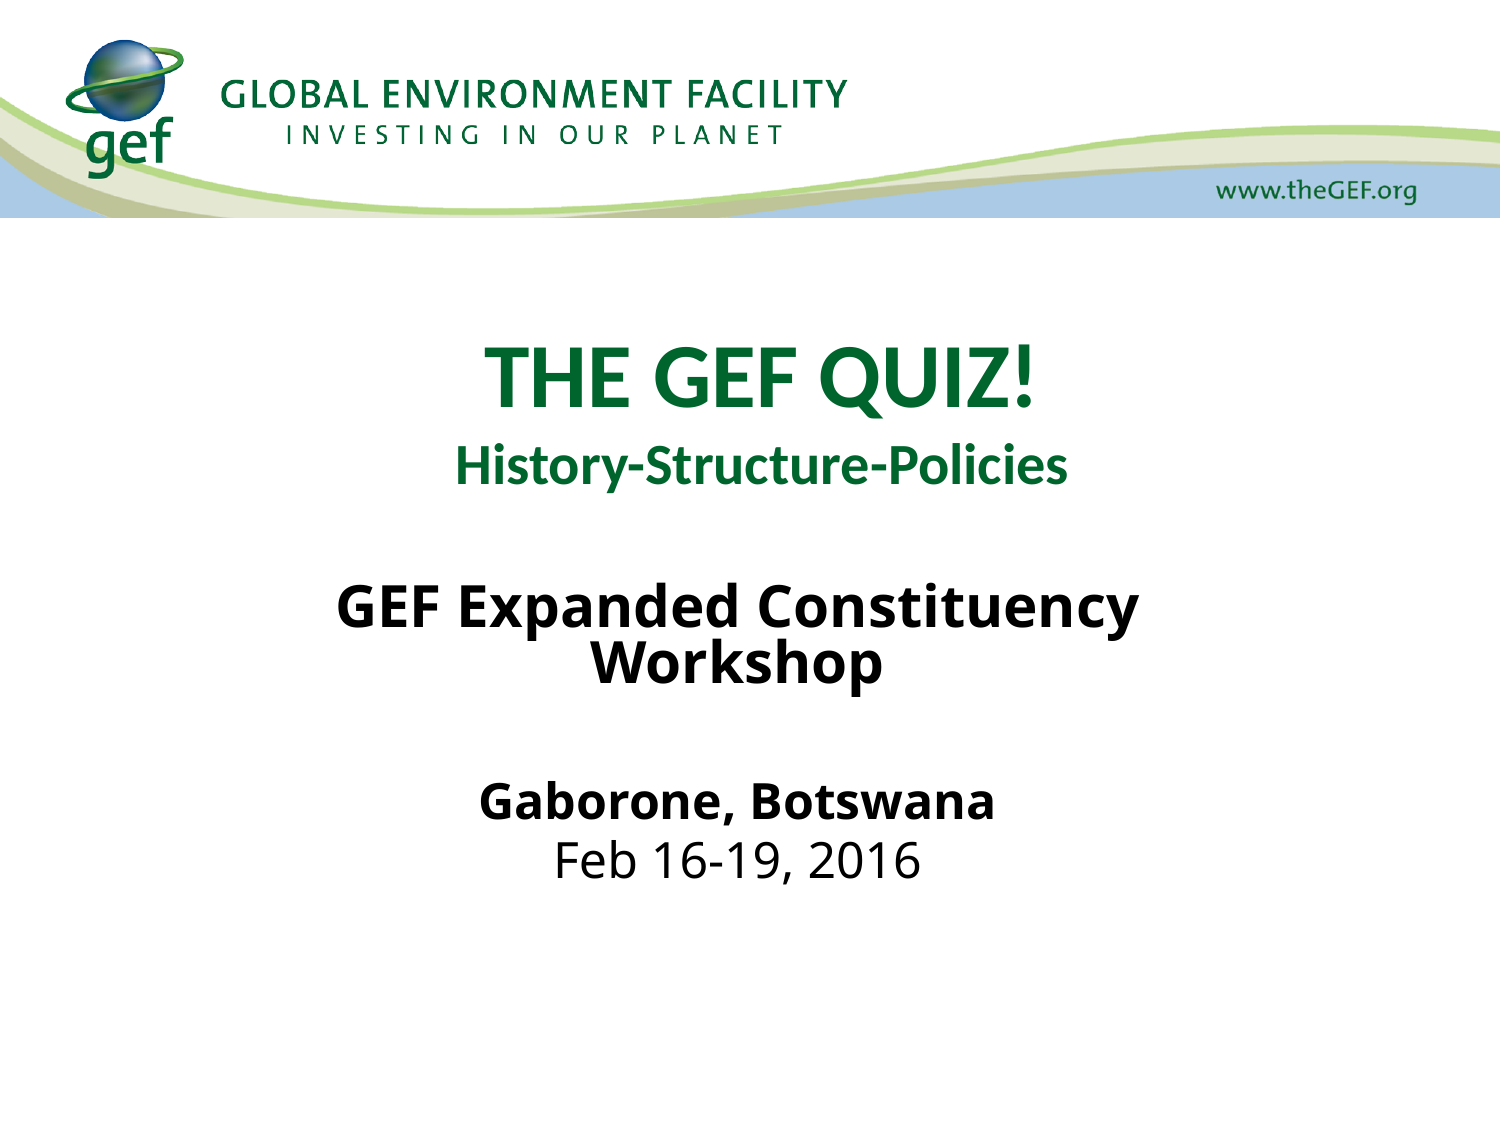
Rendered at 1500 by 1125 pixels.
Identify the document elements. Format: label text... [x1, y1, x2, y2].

title THE GEF QUIZ! History-Structure-Policies [87, 312, 1438, 501]
picture [0, 12, 1500, 218]
subtitle GEF Expanded Constituency Workshop Gaborone, Botswana Feb 16-19, 2016 [212, 574, 1263, 1038]
